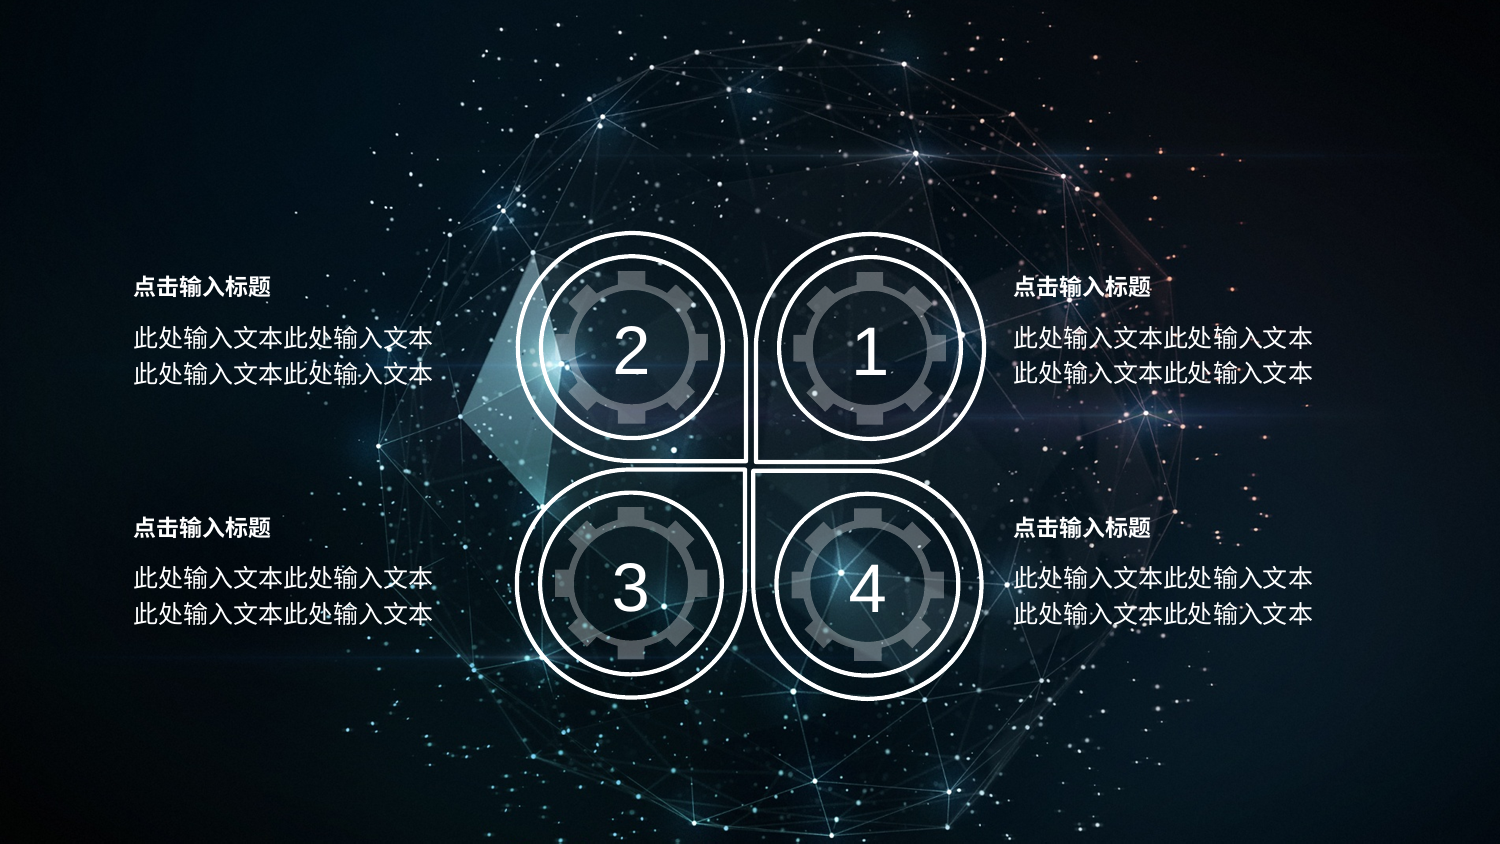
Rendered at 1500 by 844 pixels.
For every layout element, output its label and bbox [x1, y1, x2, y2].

text_box [998, 505, 1421, 635]
text_box [119, 265, 542, 428]
picture [0, 0, 1500, 844]
text_box [514, 232, 747, 462]
text_box [516, 469, 746, 700]
text_box [755, 231, 985, 463]
text_box [119, 505, 542, 635]
text_box [753, 469, 987, 700]
text_box [998, 265, 1421, 394]
